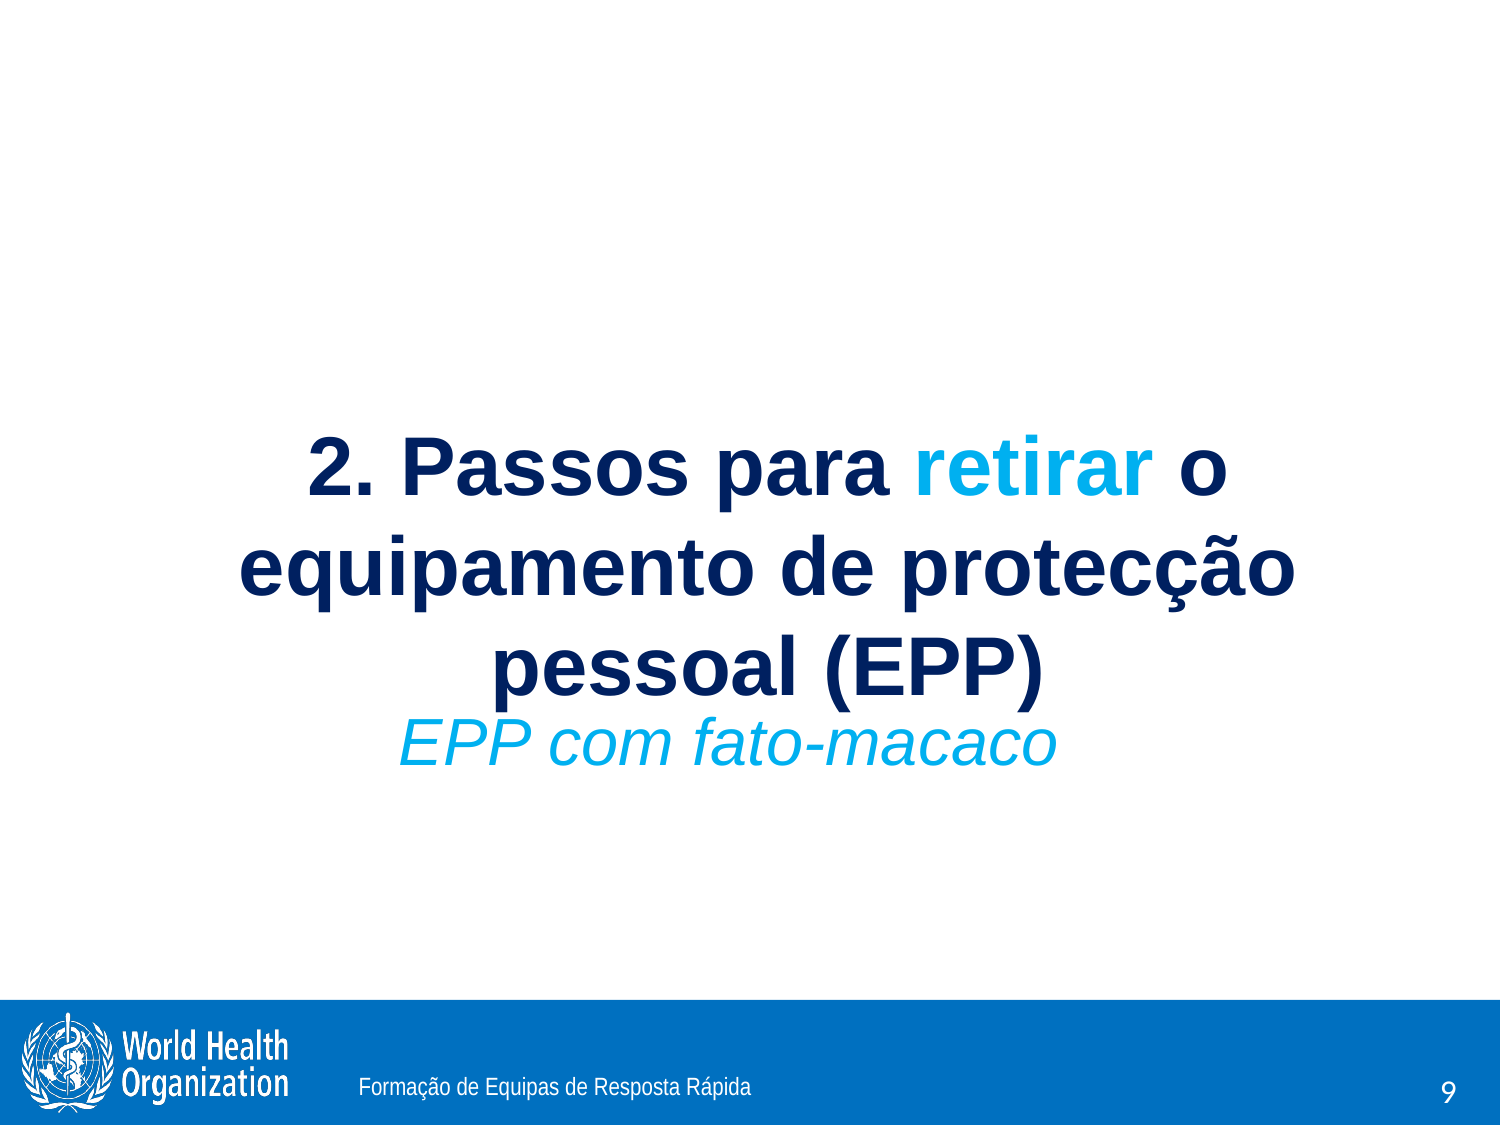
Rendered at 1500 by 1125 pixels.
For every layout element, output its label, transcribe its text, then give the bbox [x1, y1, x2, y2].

picture [21, 1012, 288, 1113]
title 2. Passos para retirar o equipamento de protecção pessoal (EPP) [93, 468, 1444, 657]
text_box EPP com fato-macaco [383, 690, 1075, 786]
